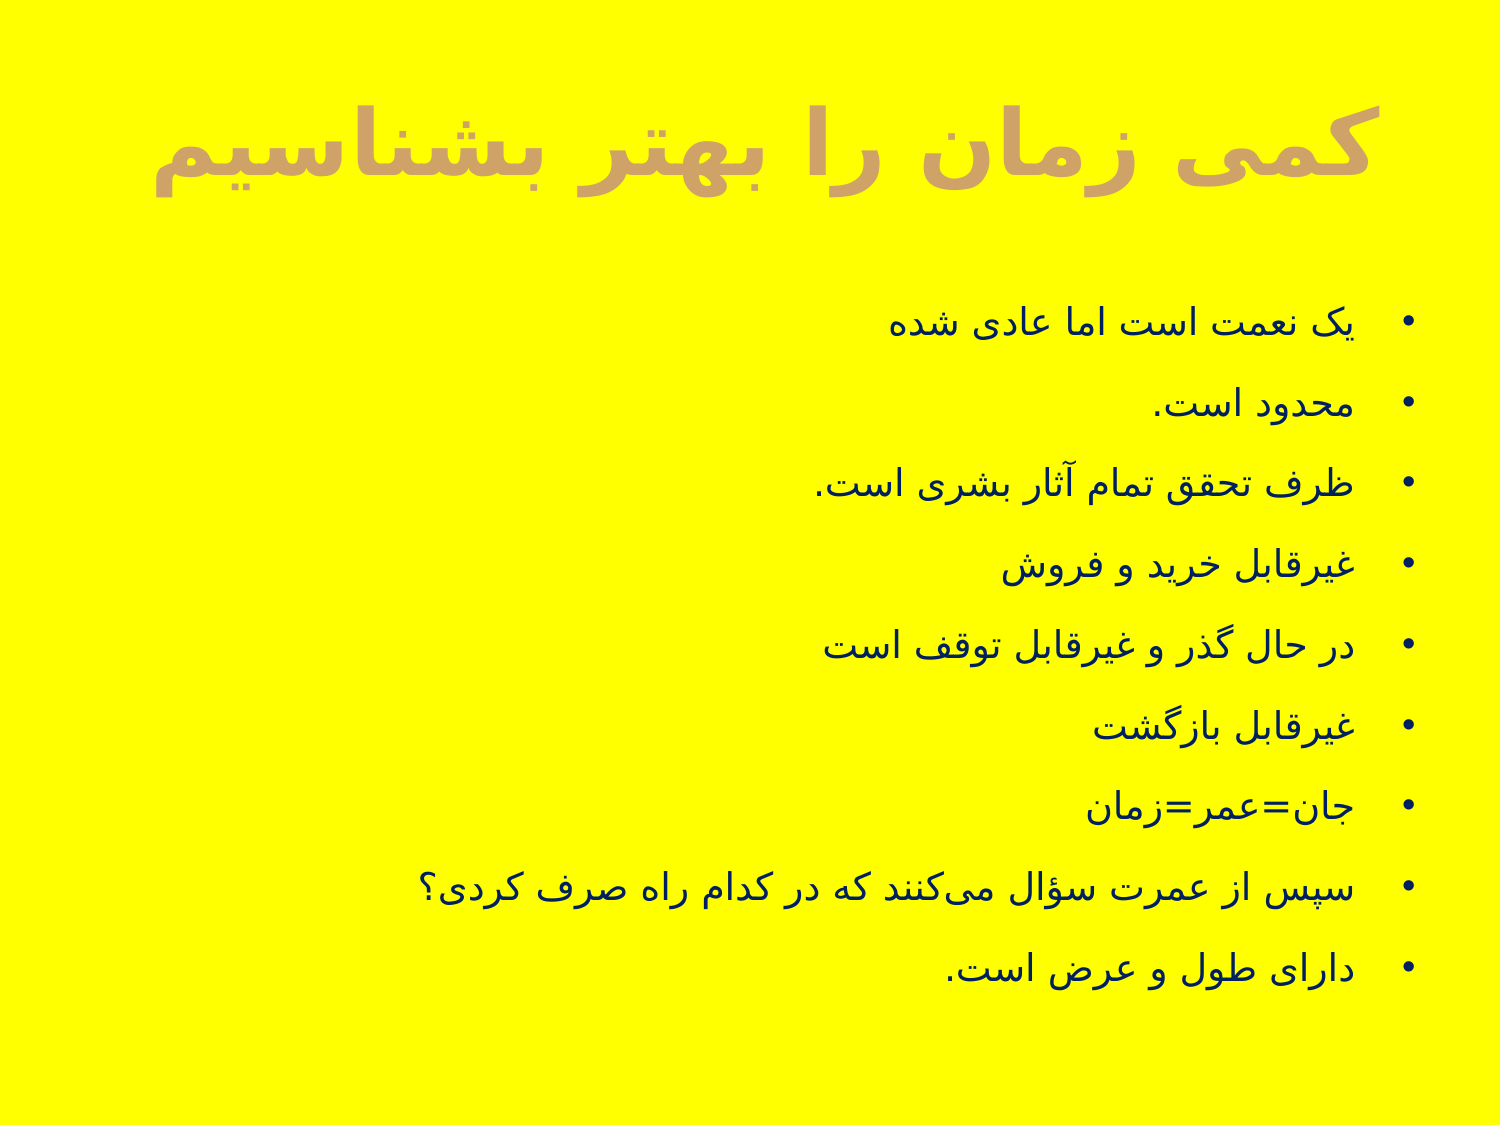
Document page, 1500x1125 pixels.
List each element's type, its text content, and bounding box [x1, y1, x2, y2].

list یک نعمت است اما عادی شده محدود است. ظرف تحقق تمام آثار بشری است. غیرقابل خرید و فروش در حال گذر و غیرقابل توقف است غیرقابل بازگشت جان=عمر=زمان سپس از عمرت سؤال می‌کنند که در کدام راه صرف کردی؟ دارای طول و عرض است. [75, 262, 1425, 1005]
title کمی زمان را بهتر بشناسیم [75, 45, 1425, 233]
